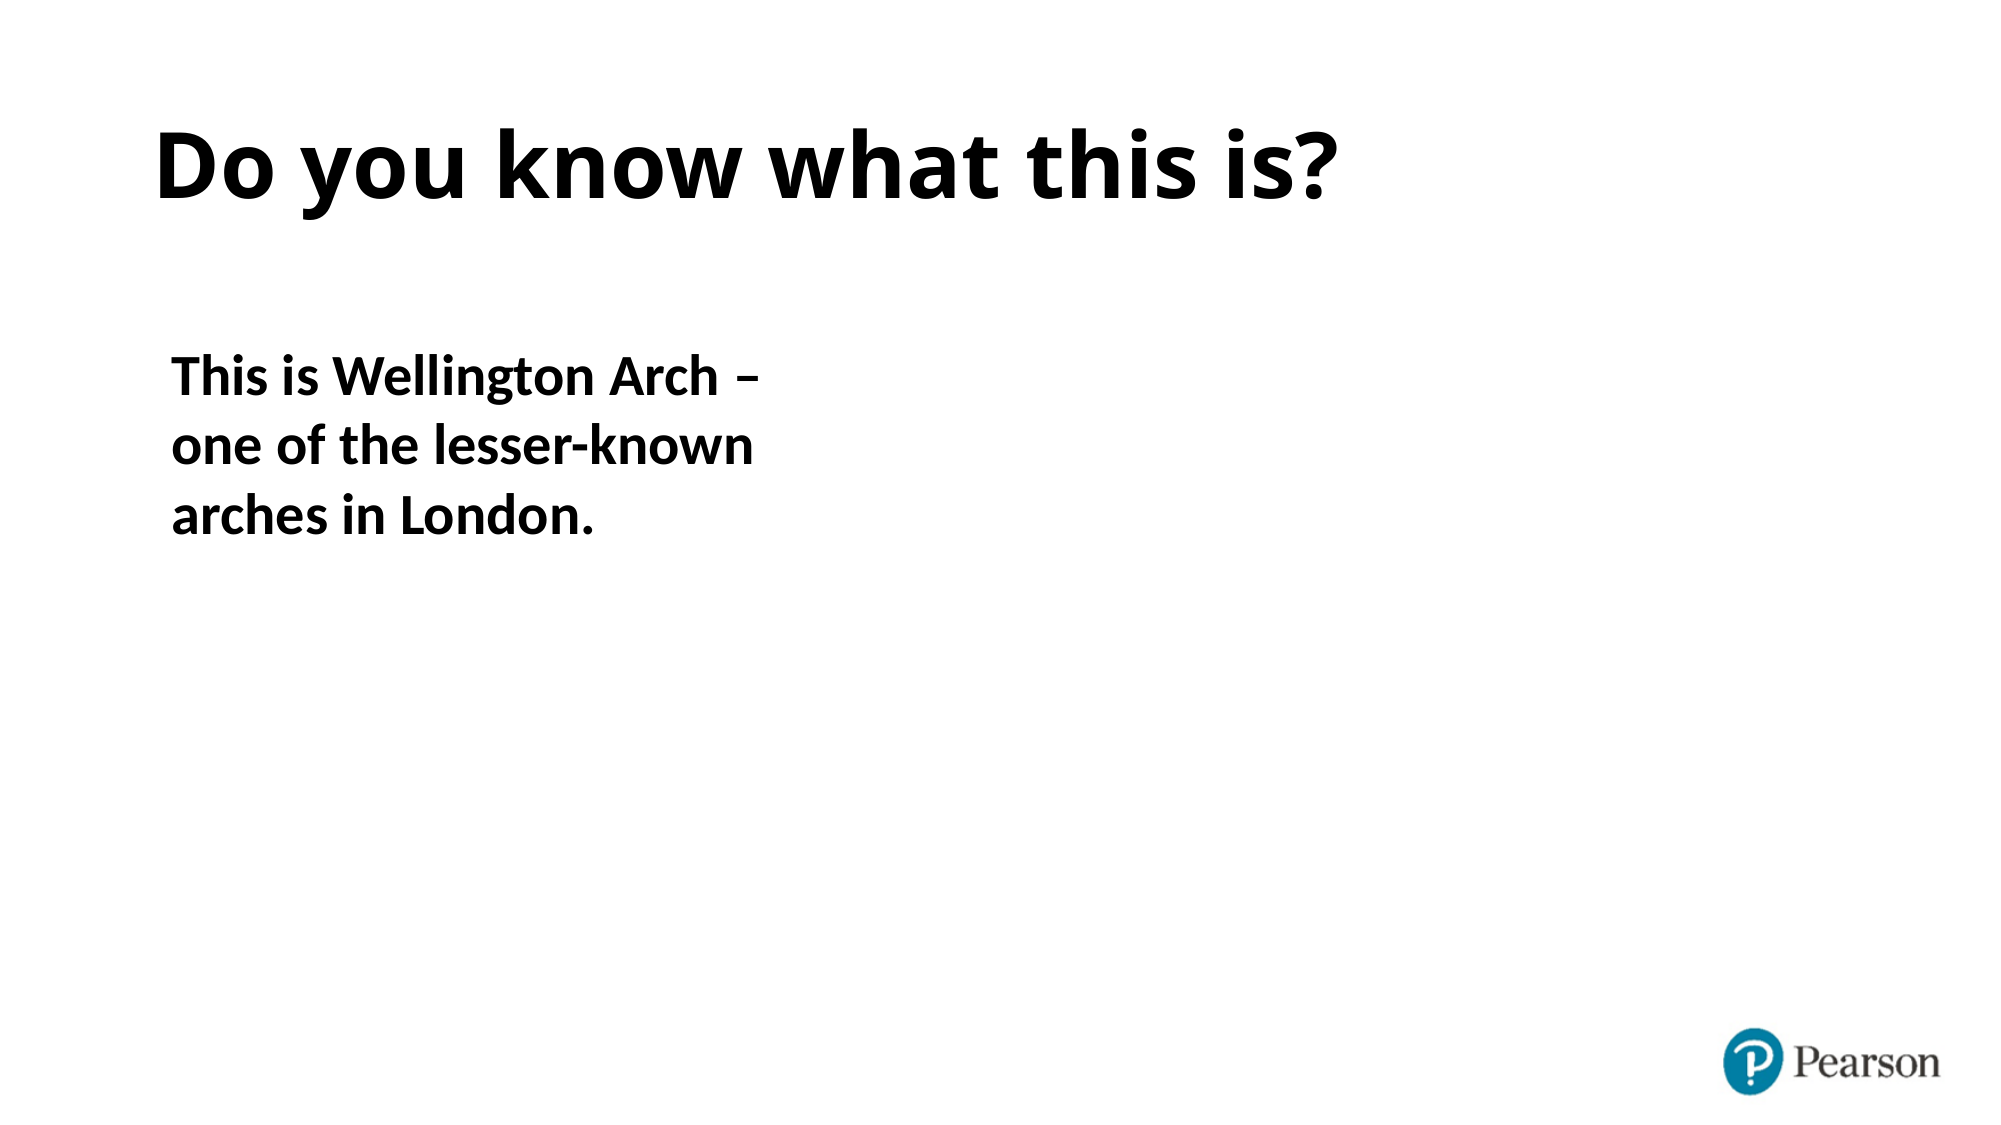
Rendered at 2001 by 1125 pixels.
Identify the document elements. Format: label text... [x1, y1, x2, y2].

text_box This is Wellington Arch – one of the lesser-known arches in London. [156, 329, 815, 554]
picture [1713, 1013, 1951, 1106]
title Do you know what this is? [137, 59, 1863, 278]
